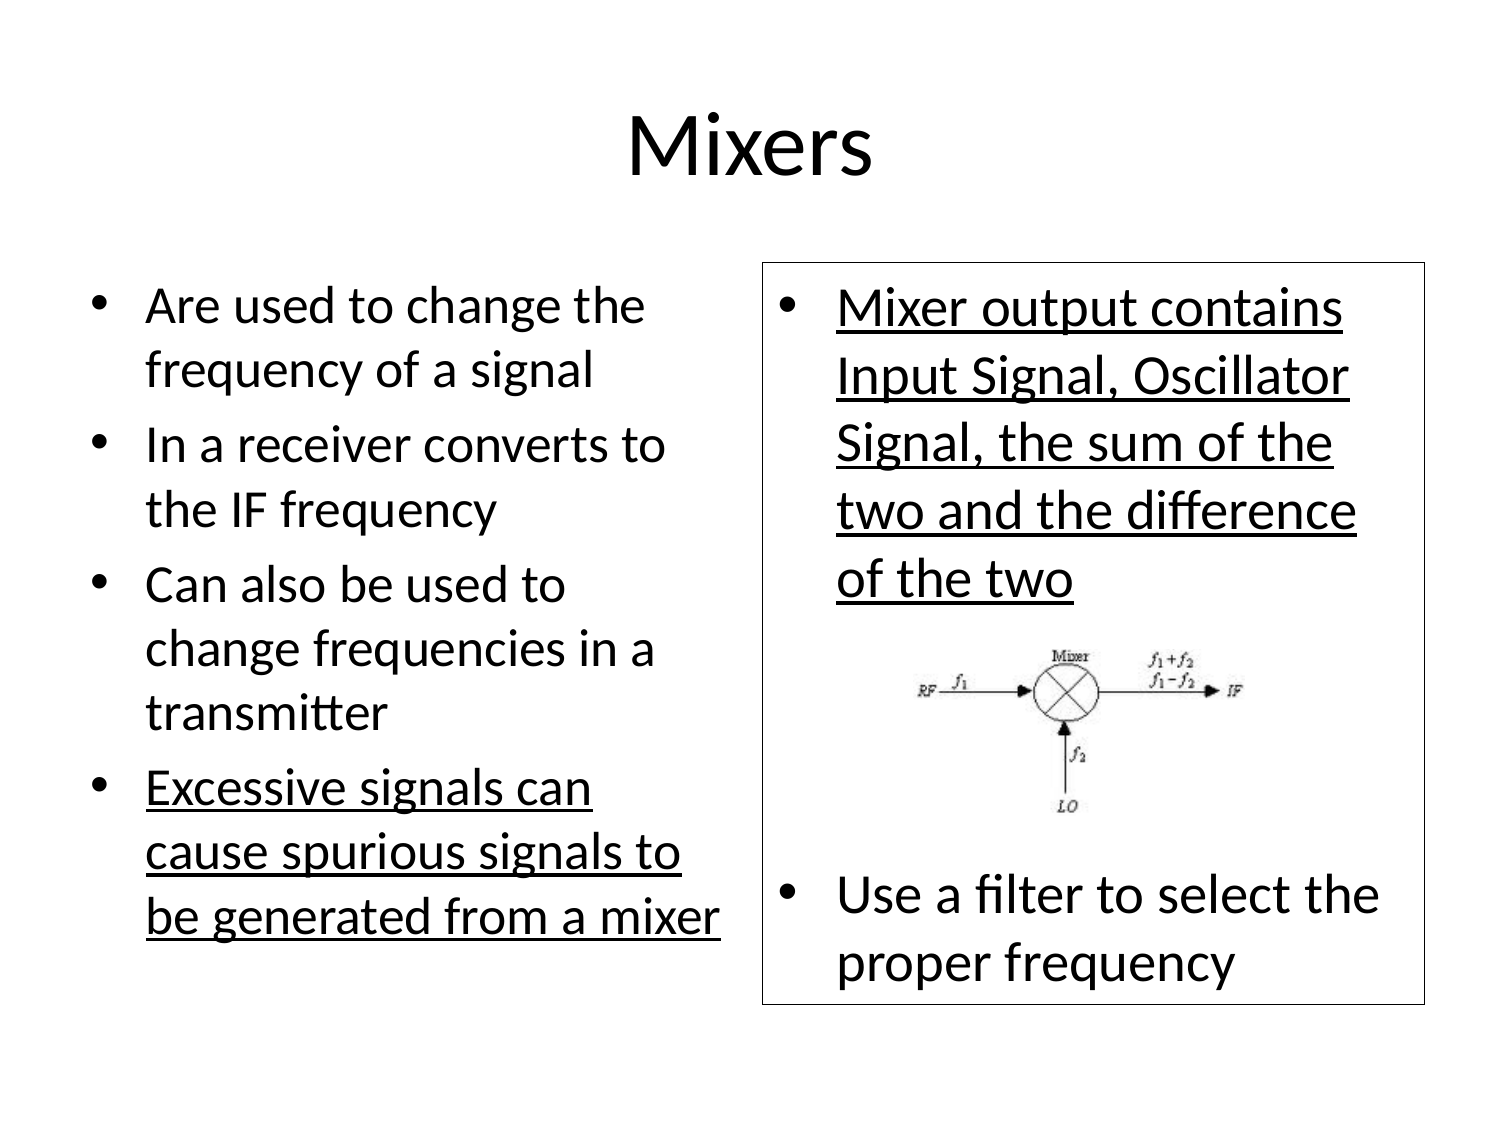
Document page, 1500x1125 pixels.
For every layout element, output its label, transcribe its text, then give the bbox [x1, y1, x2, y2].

title Mixers [75, 45, 1425, 233]
list Are used to change the frequency of a signal In a receiver converts to the IF frequency Can also be used to change frequencies in a transmitter Excessive signals can cause spurious signals to be generated from a mixer [75, 262, 738, 1005]
picture [913, 649, 1245, 816]
list Mixer output contains Input Signal, Oscillator Signal, the sum of the two and the difference of the two Use a filter to select the proper frequency [762, 262, 1425, 1005]
